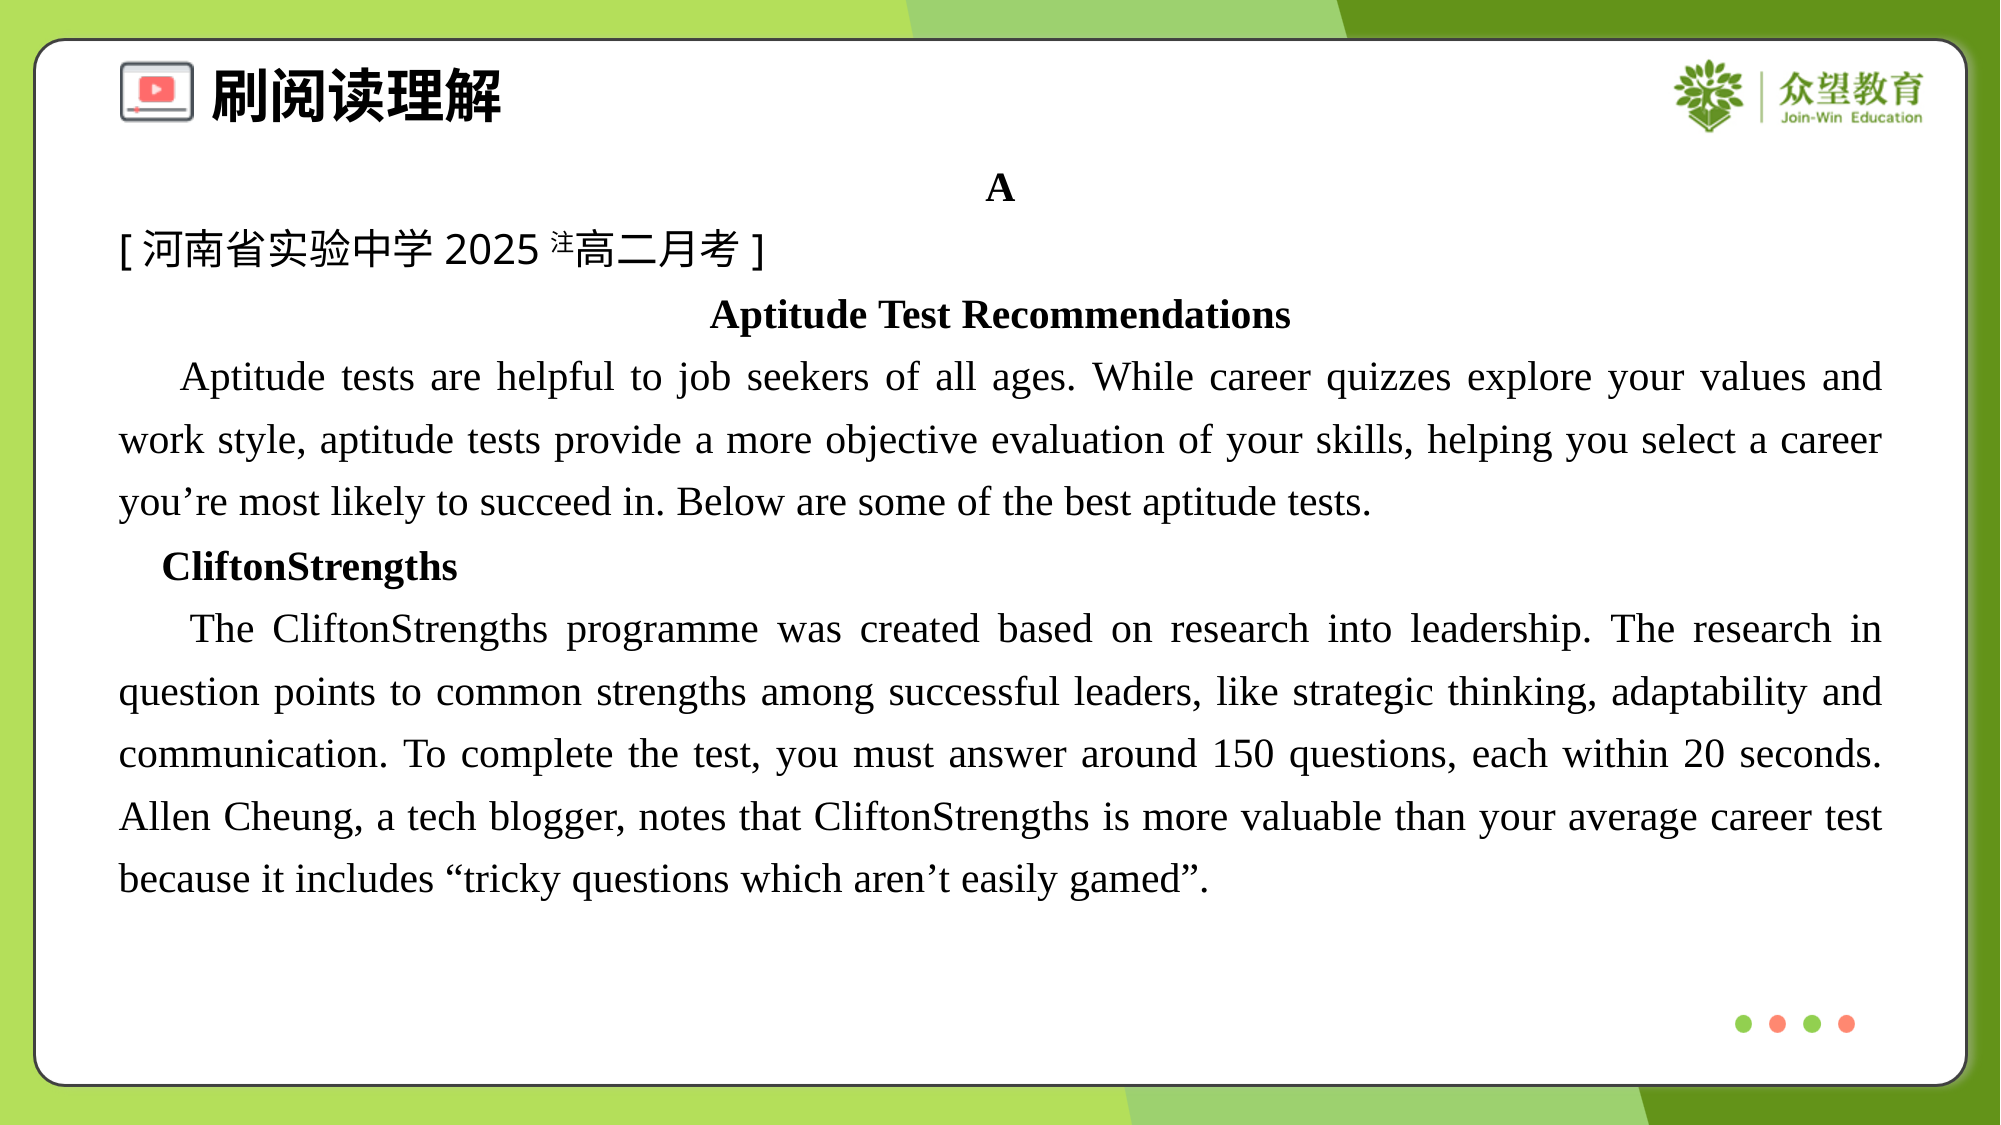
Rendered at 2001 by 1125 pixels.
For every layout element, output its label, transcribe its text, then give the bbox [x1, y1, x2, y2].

text_box Aptitude Test Recommendations Aptitude tests are helpful to job seekers of all ages. While career quizzes explore your values and work style, aptitude tests provide a more objective evaluation of your skills, helping you select a career you’re most likely to succeed in. Below are some of the best aptitude tests. [118, 274, 1883, 519]
picture [0, 0, 2000, 1125]
text_box CliftonStrengths The CliftonStrengths programme was created based on research into leadership. The research in question points to common strengths among successful leaders, like strategic thinking, adaptability and communication. To complete the test, you must answer around 150 questions, each within 20 seconds. Allen Cheung, a tech blogger, notes that CliftonStrengths is more valuable than your average career test because it includes “tricky questions which aren’t easily gamed”. [118, 526, 1883, 959]
text_box A [河南省实验中学2025注高二月考] [118, 147, 1883, 268]
